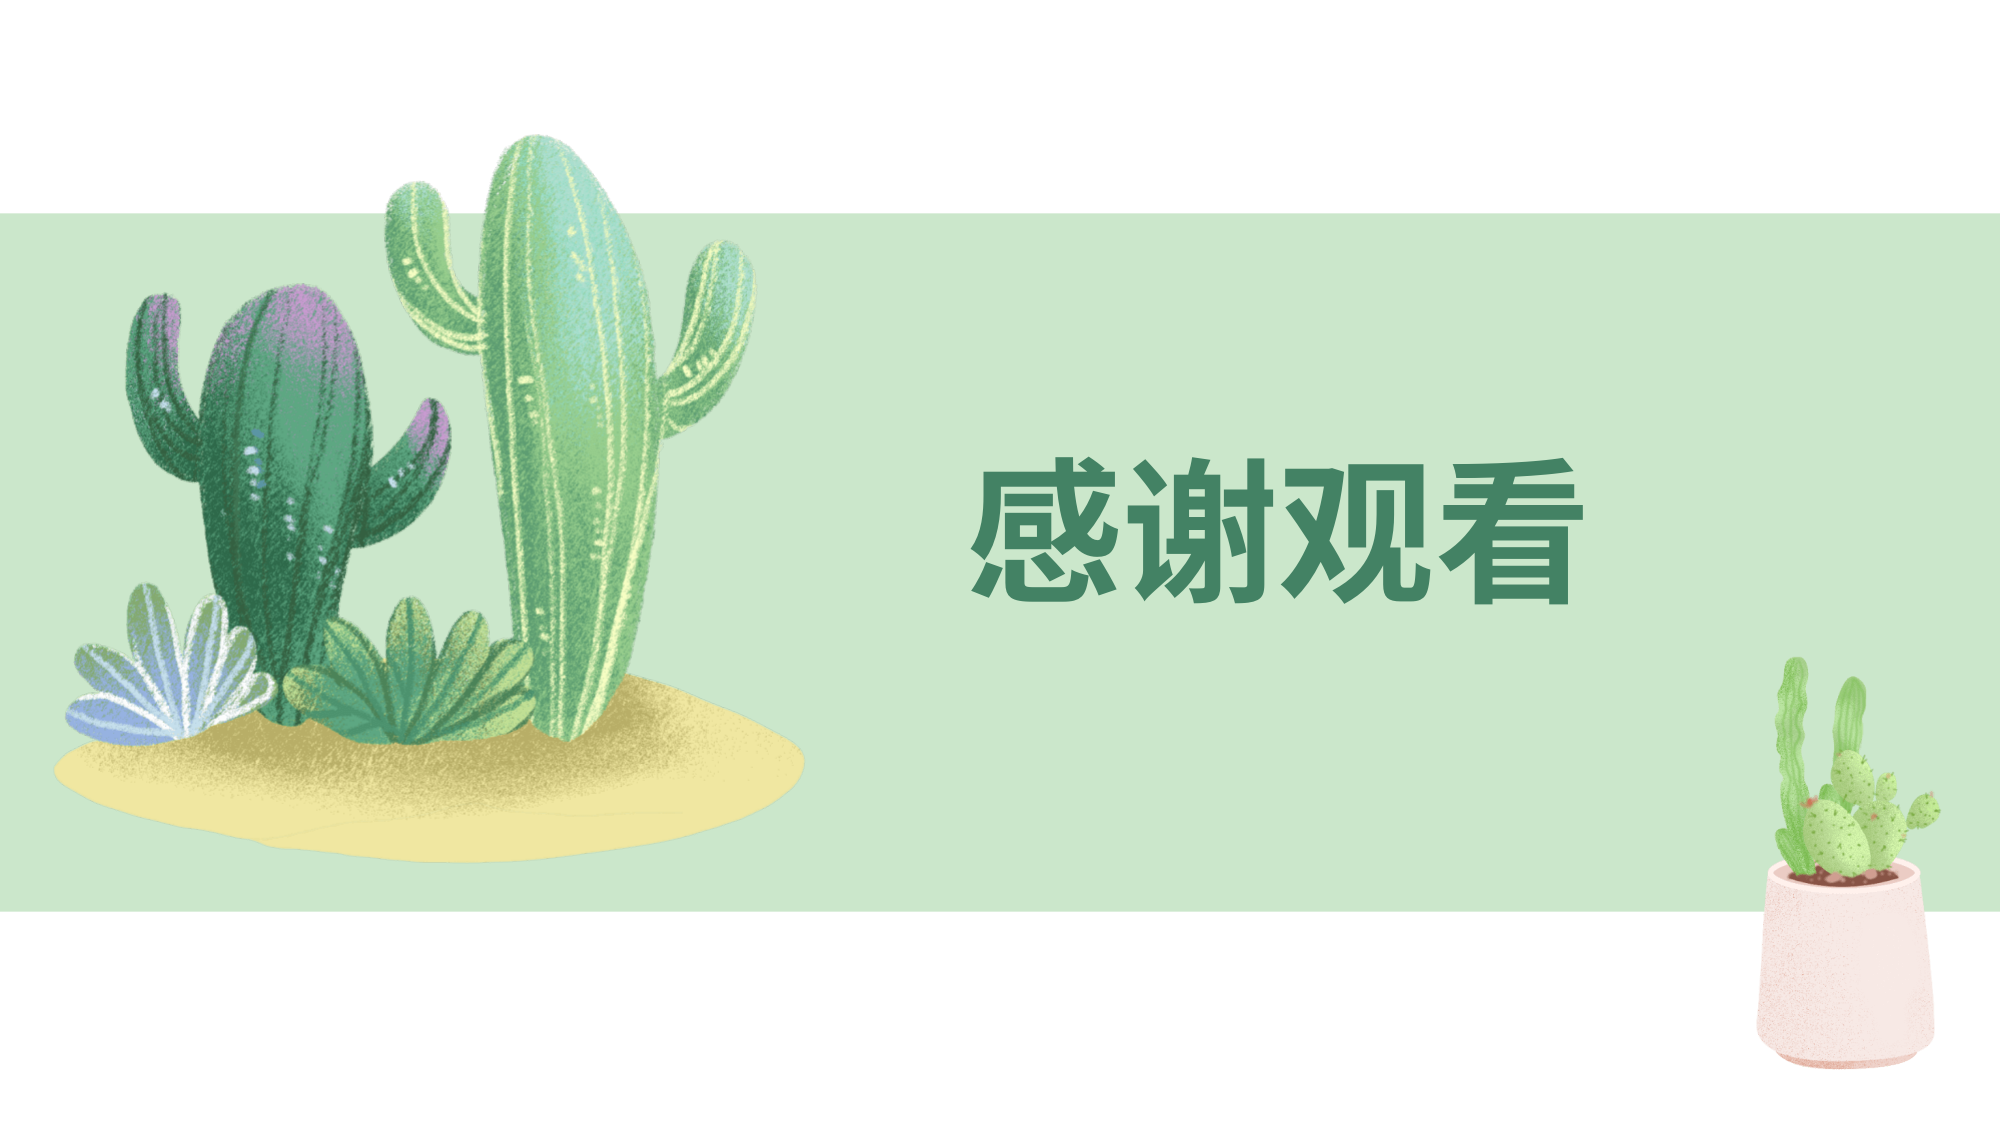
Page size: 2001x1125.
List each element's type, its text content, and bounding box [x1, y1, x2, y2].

text_box 感谢观看 [951, 427, 1735, 630]
text_box [934, 212, 2000, 913]
picture [1672, 609, 2000, 1125]
picture [0, 0, 934, 1000]
